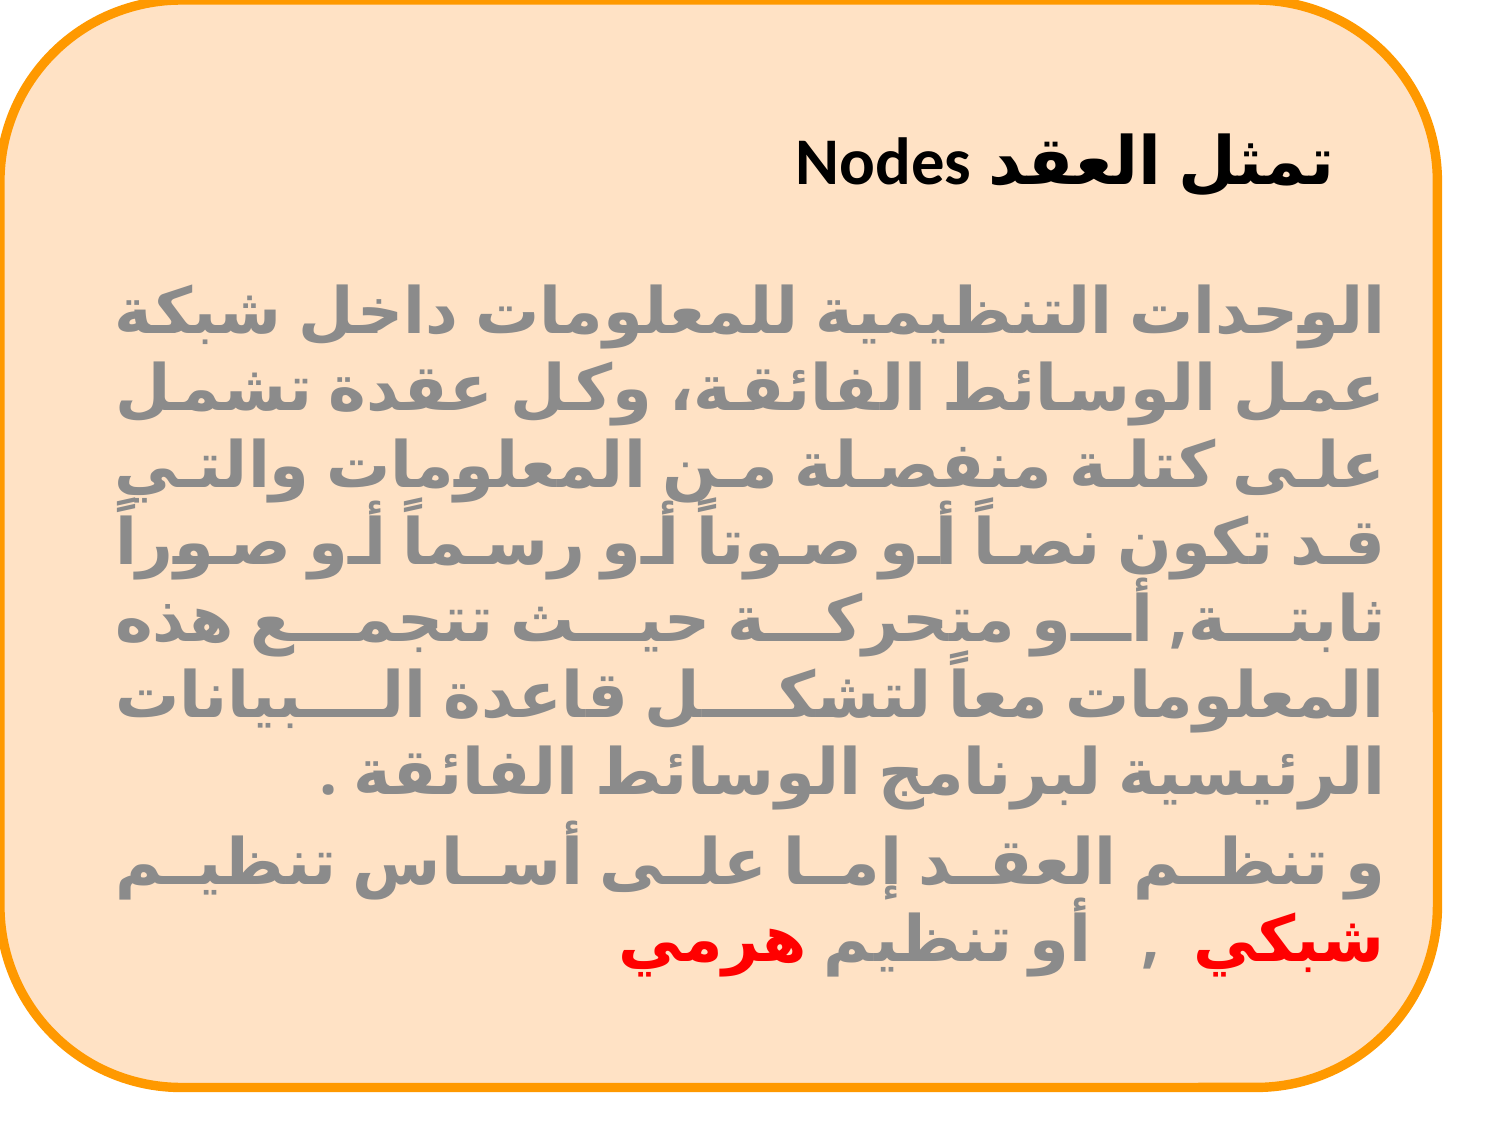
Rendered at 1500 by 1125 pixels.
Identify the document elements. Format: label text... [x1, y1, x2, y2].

subtitle الوحدات التنظيمية للمعلومات داخل شبكة عمل الوسائط الفائقة، وكل عقدة تشمل على كتلة منفصلة من المعلومات والتي قد تكون نصاً أو صوتاً أو رسماً أو صوراً ثابتة, أو متحركة حيث تتجمع هذه المعلومات معاً لتشكل قاعدة البيانات الرئيسية لبرنامج الوسائط الفائقة . و تنظم العقد إما على أساس تنظيم شبكي , أو تنظيم هرمي [99, 262, 1400, 988]
title تمثل العقد Nodes [75, 75, 1350, 241]
text_box [0, 0, 1438, 1088]
